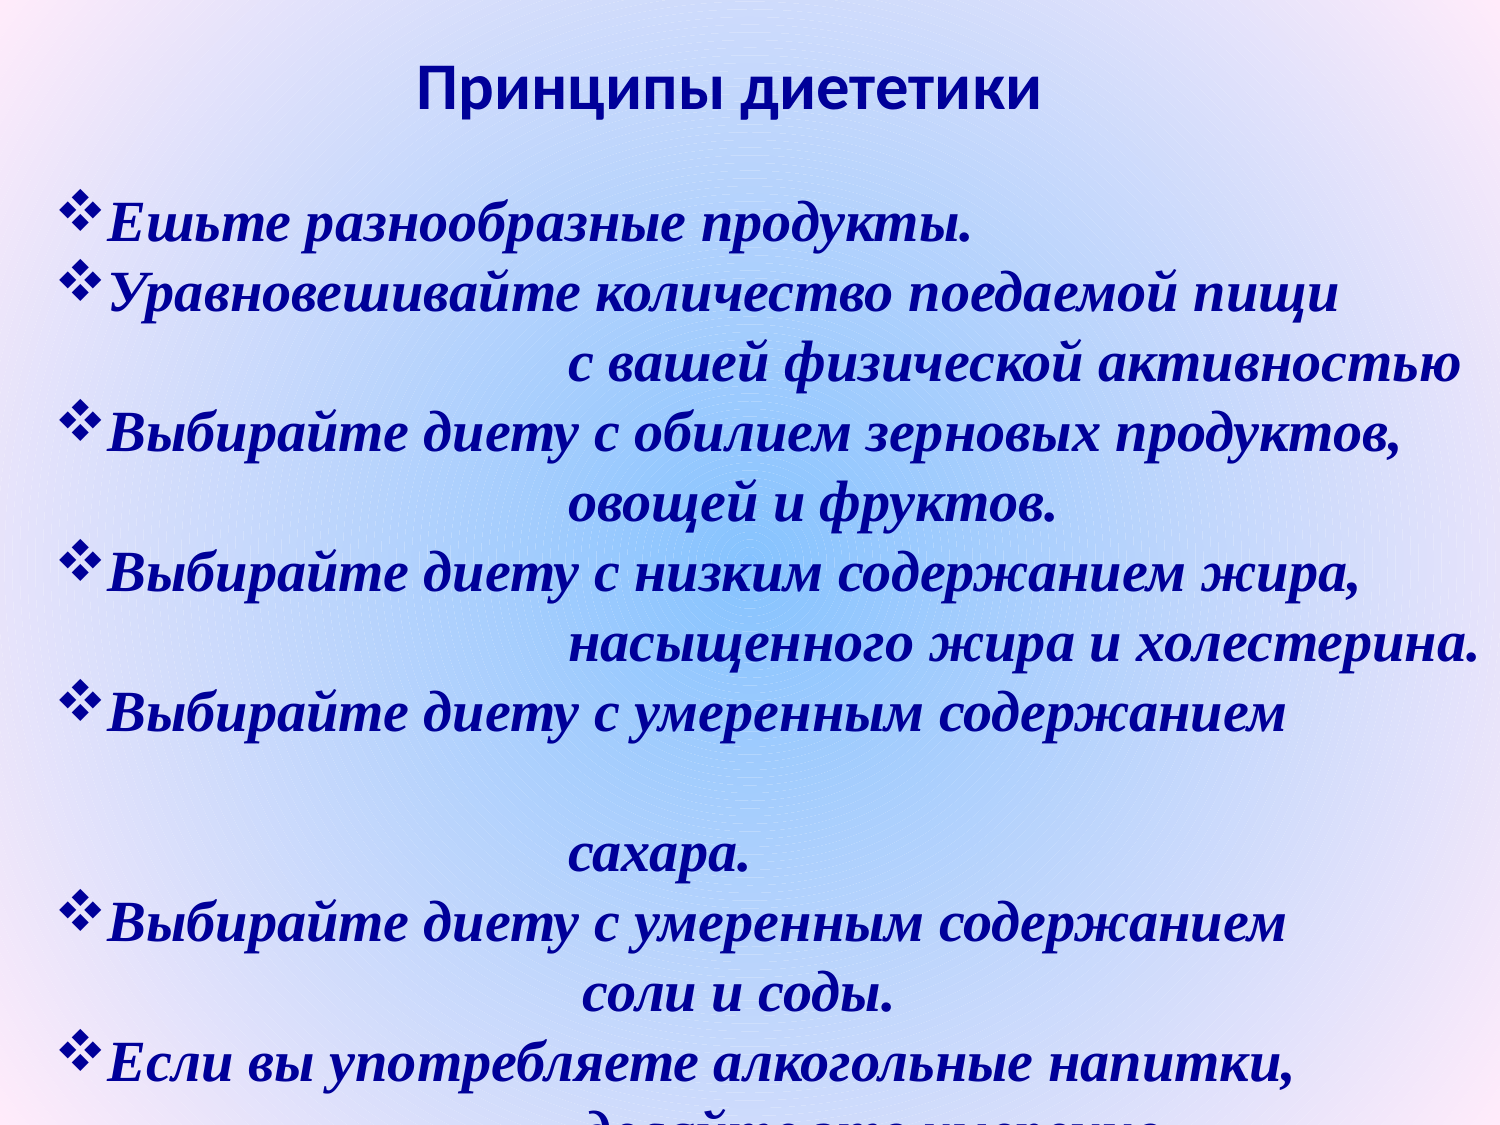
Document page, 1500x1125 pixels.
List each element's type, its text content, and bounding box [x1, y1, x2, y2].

text_box Ешьте разнообразные продукты. Уравновешивайте количество поедаемой пищи с вашей физической активностью Выбирайте диету с обилием зерновых продуктов, овощей и фруктов. Выбирайте диету с низким содержанием жира, насыщенного жира и холестерина. Выбирайте диету с умеренным содержанием сахара. Выбирайте диету с умеренным содержанием соли и соды. Если вы употребляете алкогольные напитки, делайте это умеренно [0, 175, 1500, 1125]
text_box Принципы диететики [401, 35, 1058, 130]
